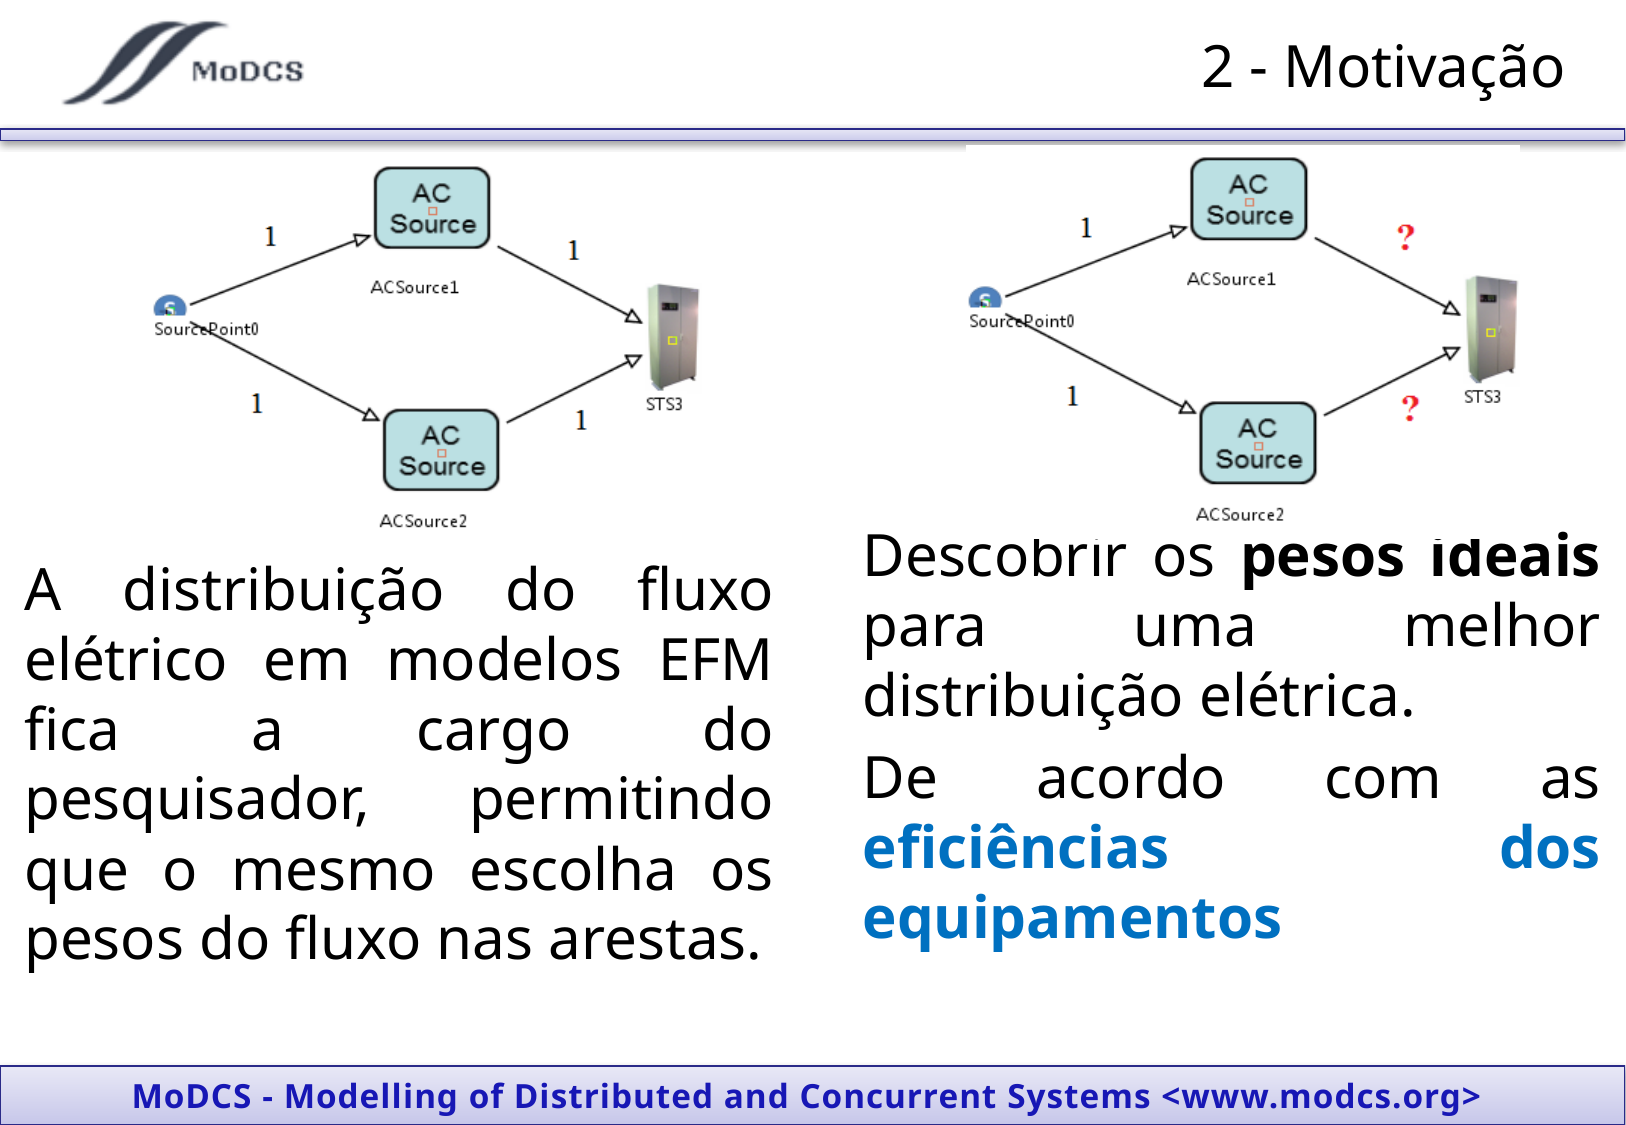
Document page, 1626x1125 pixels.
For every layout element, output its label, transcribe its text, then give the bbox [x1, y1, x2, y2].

picture [0, 0, 390, 128]
title 2 - Motivação [390, 0, 1581, 130]
text_box Descobrir os pesos ideais para uma melhor distribuição elétrica. De acordo com as eficiências dos equipamentos [847, 326, 1616, 1051]
picture [965, 145, 1521, 540]
list A distribuição do fluxo elétrico em modelos EFM fica a cargo do pesquisador, permitindo que o mesmo escolha os pesos do fluxo nas arestas. [9, 172, 790, 1059]
picture [150, 157, 703, 538]
